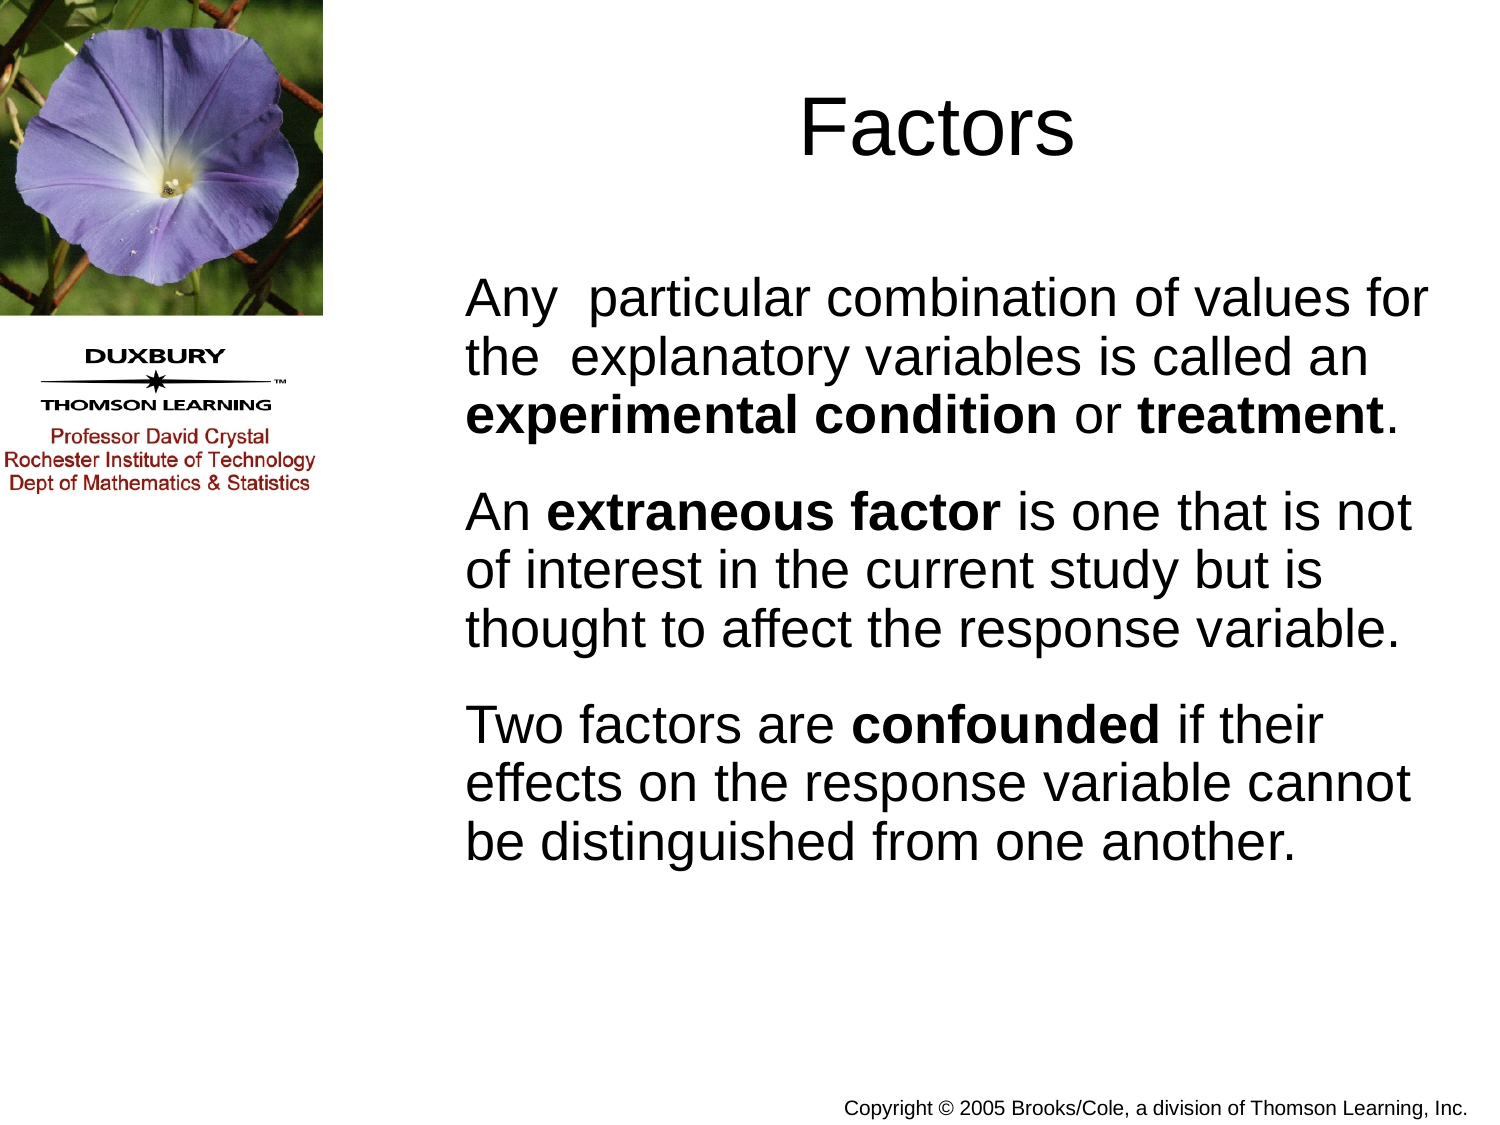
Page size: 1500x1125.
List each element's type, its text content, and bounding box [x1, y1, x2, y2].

picture [0, 0, 323, 499]
title Factors [424, 24, 1451, 221]
list Any particular combination of values for the explanatory variables is called an experimental condition or treatment. An extraneous factor is one that is not of interest in the current study but is thought to affect the response variable. Two factors are confounded if their effects on the response variable cannot be distinguished from one another. [449, 262, 1463, 1125]
